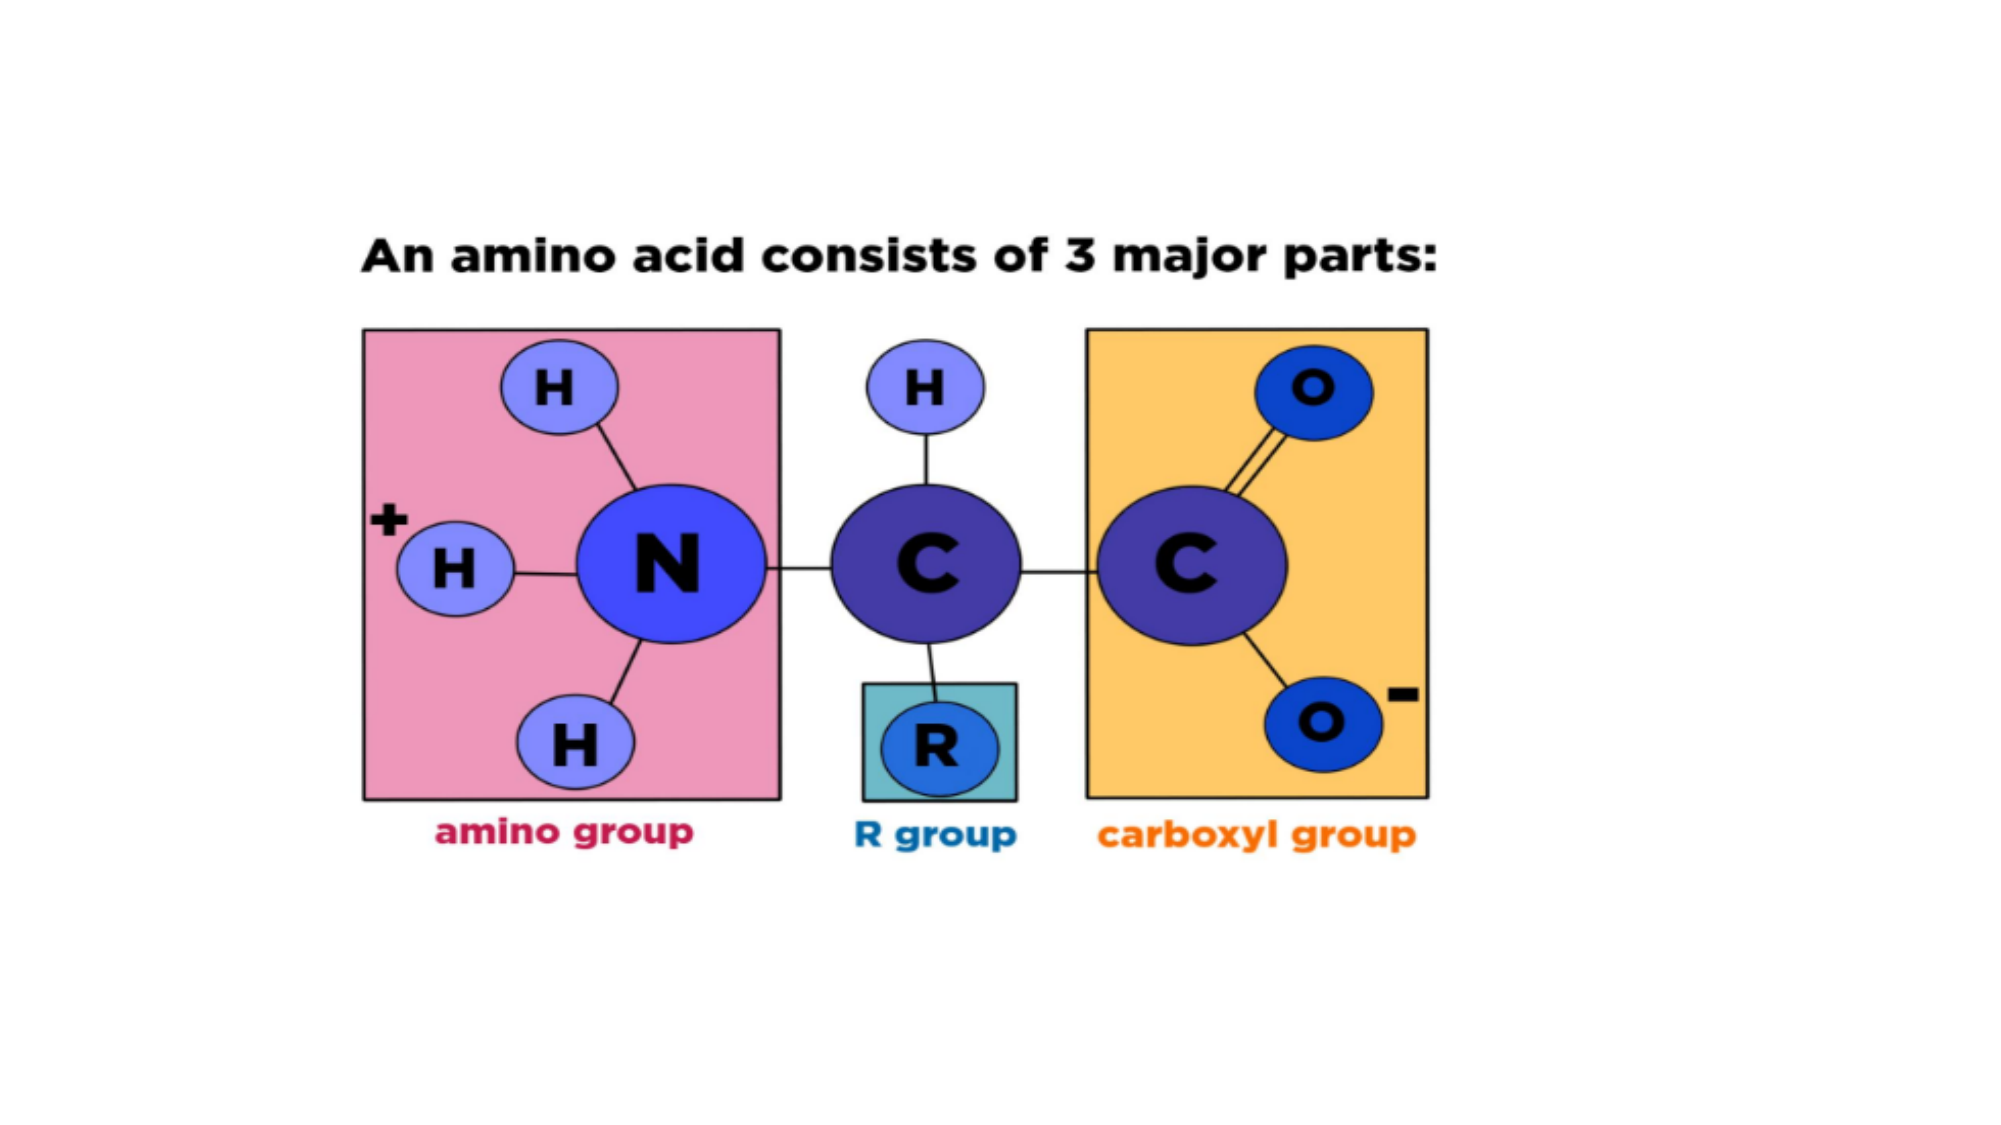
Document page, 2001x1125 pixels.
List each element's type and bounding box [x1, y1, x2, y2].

list [164, 189, 1614, 912]
